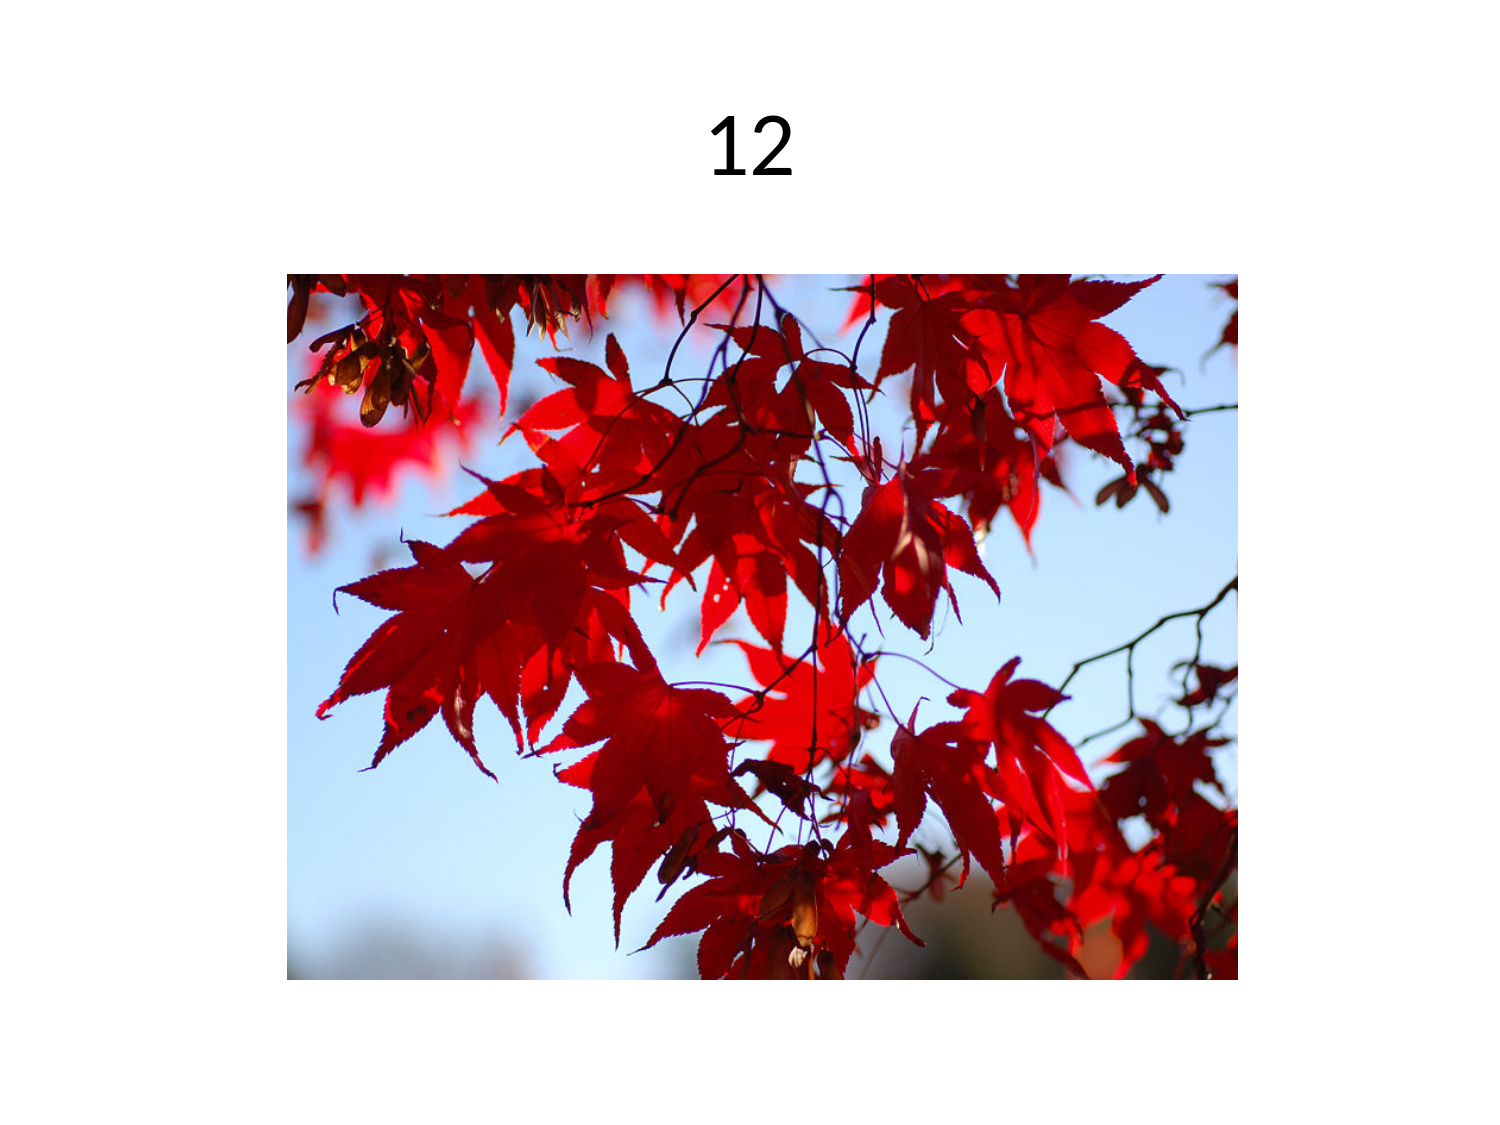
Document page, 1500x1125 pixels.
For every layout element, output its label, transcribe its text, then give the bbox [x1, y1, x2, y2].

picture [287, 274, 1238, 980]
title 12 [75, 45, 1425, 233]
